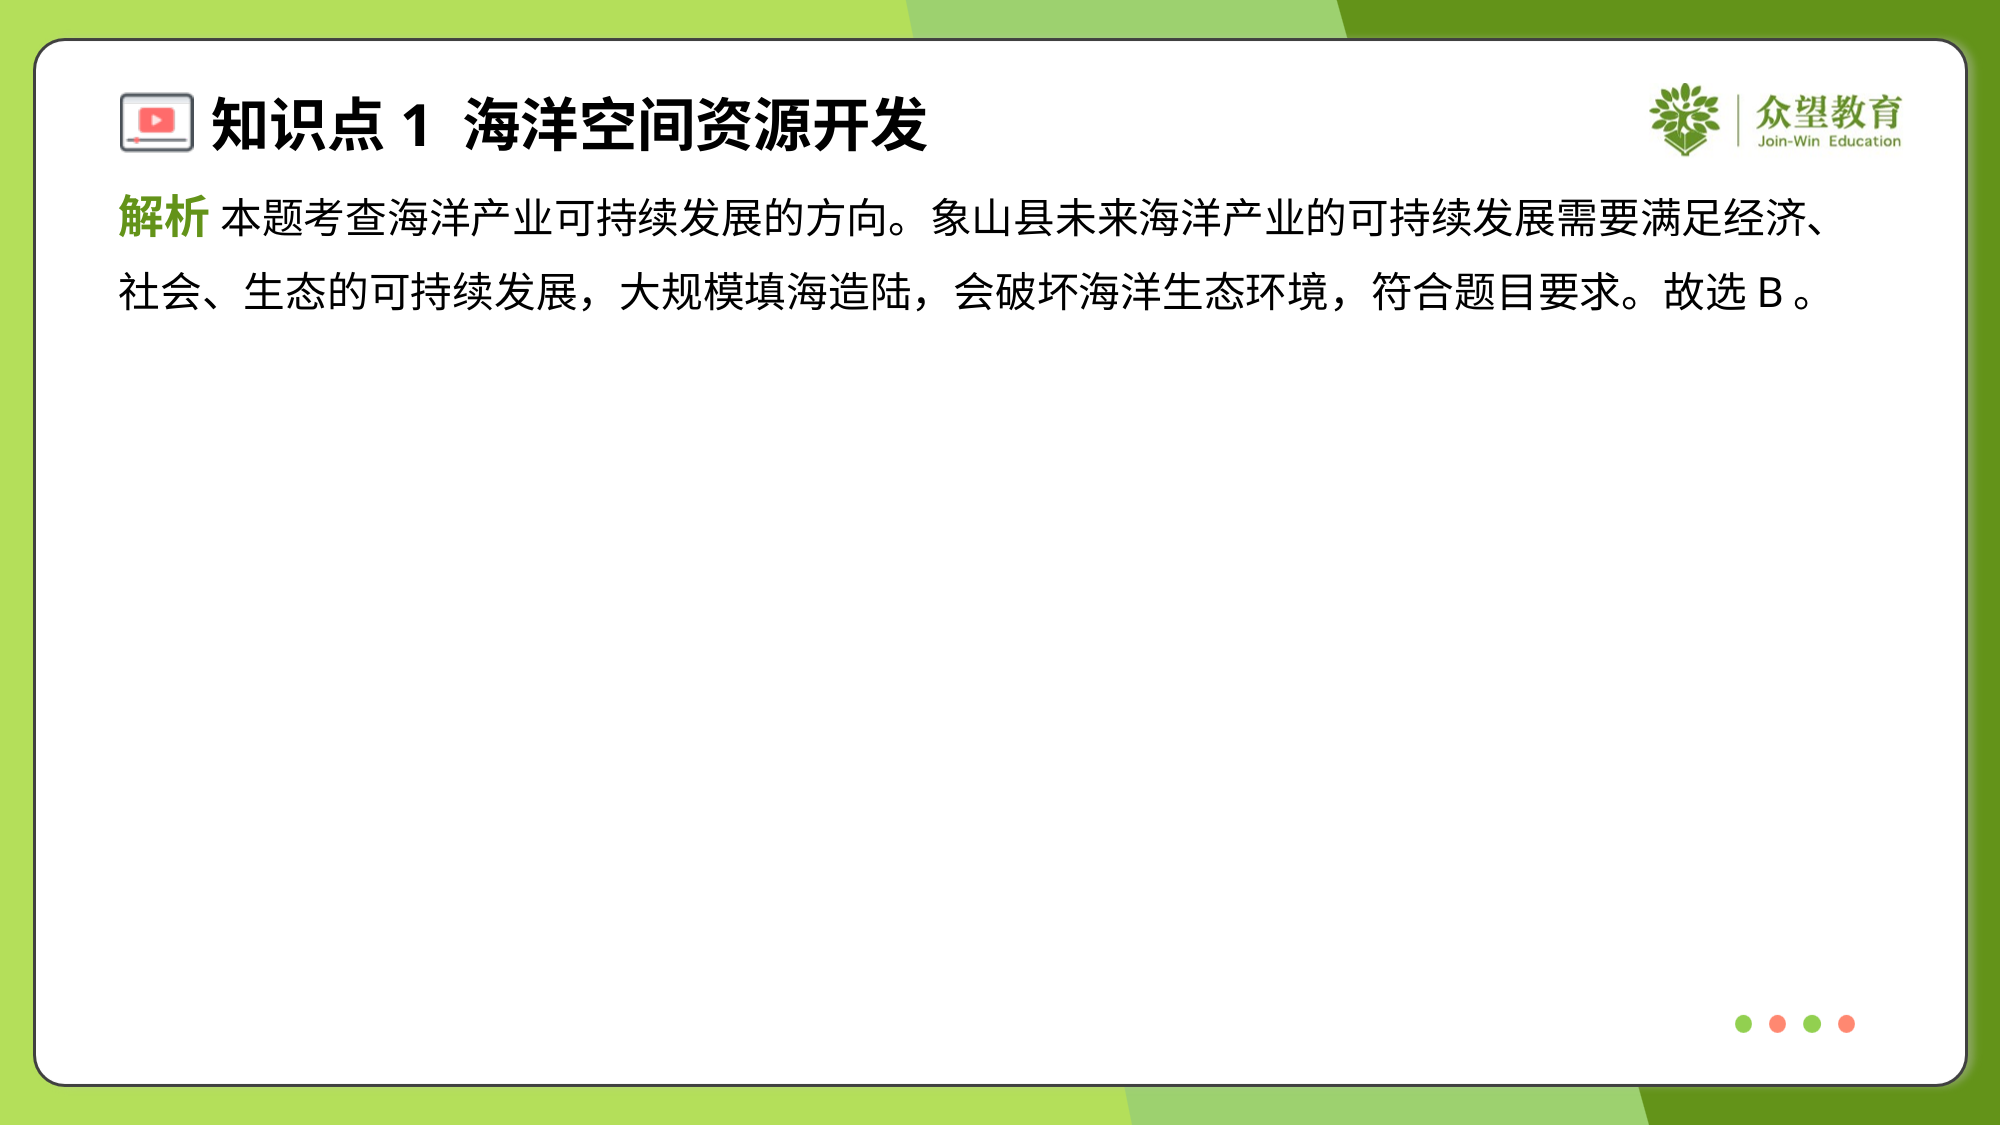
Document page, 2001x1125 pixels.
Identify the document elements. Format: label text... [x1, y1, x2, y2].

picture [0, 0, 2000, 1125]
text_box 解析 本题考查海洋产业可持续发展的方向。象山县未来海洋产业的可持续发展需要满足经济、 社会、生态的可持续发展，大规模填海造陆，会破坏海洋生态环境，符合题目要求。故选B。 [118, 159, 1883, 309]
